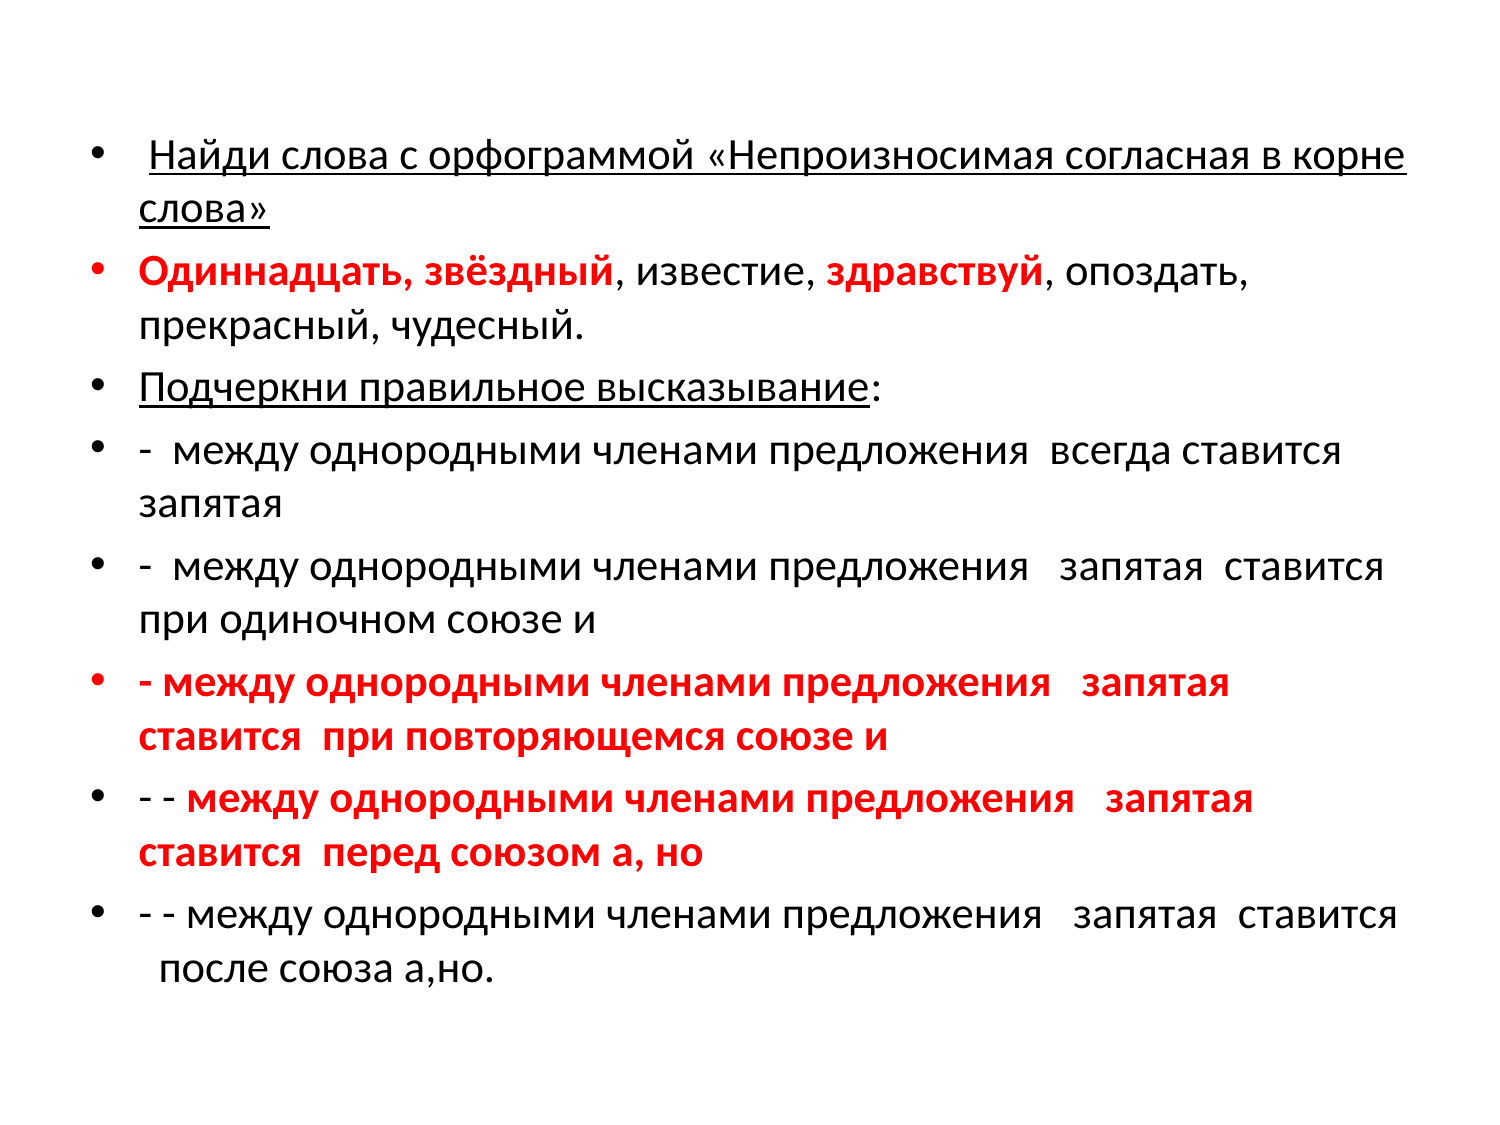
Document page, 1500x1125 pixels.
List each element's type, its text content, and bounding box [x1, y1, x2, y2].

list Найди слова с орфограммой «Непроизносимая согласная в корне слова» Одиннадцать, звёздный, известие, здравствуй, опоздать, прекрасный, чудесный. Подчеркни правильное высказывание: - между однородными членами предложения всегда ставится запятая - между однородными членами предложения запятая ставится при одиночном союзе и - между однородными членами предложения запятая ставится при повторяющемся союзе и - - между однородными членами предложения запятая ставится перед союзом а, но - - между однородными членами предложения запятая ставится после союза а,но. [75, 117, 1425, 1005]
